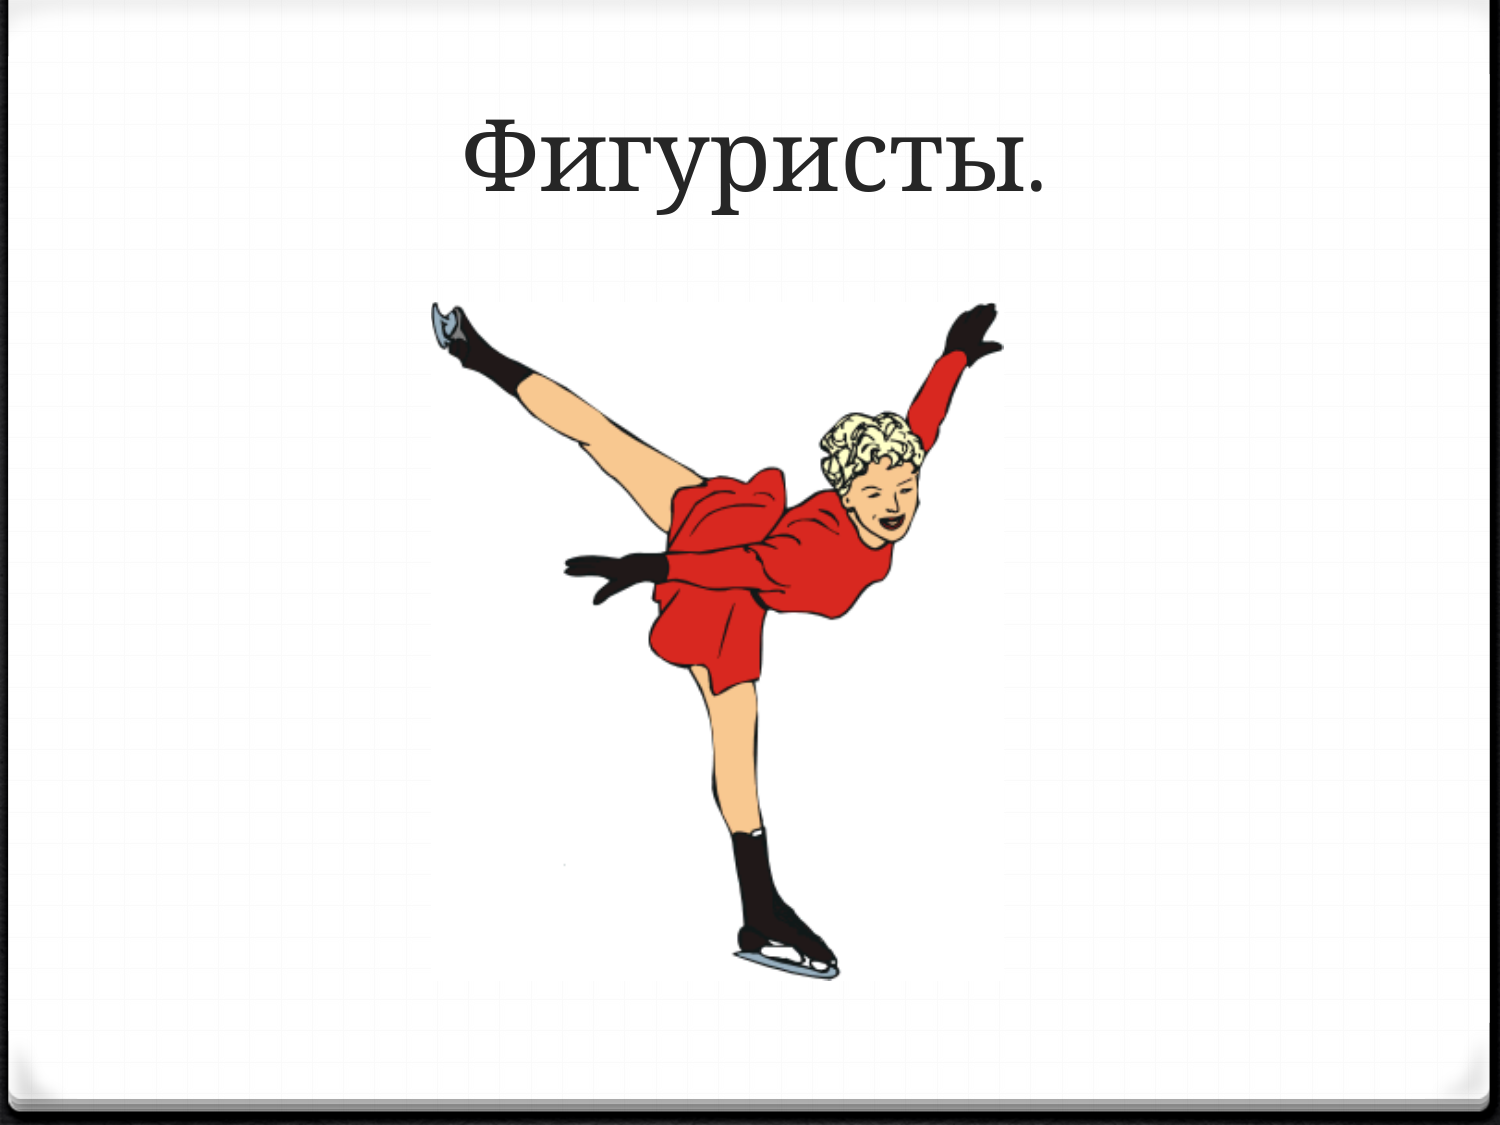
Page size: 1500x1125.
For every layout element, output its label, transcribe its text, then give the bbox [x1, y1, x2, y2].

title Фигуристы. [64, 101, 1445, 202]
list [430, 302, 1005, 982]
picture [0, 0, 1500, 1125]
